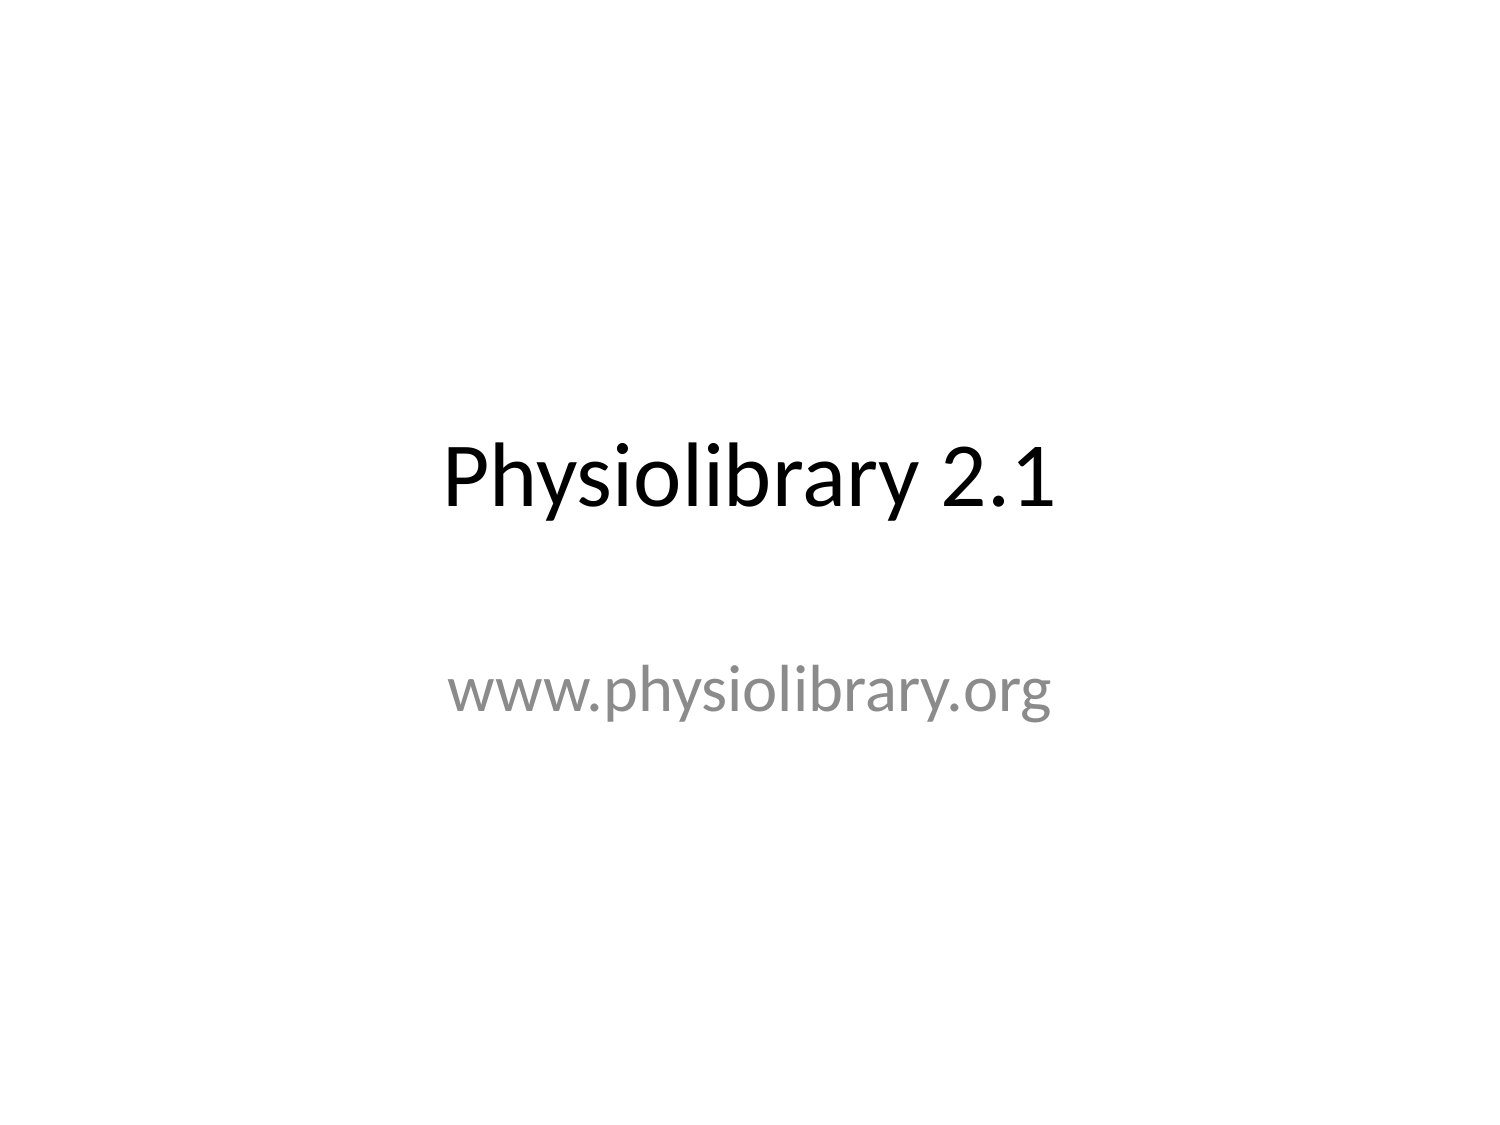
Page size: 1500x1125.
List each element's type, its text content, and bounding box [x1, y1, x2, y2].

subtitle www.physiolibrary.org [225, 637, 1275, 925]
title Physiolibrary 2.1 [112, 349, 1388, 591]
